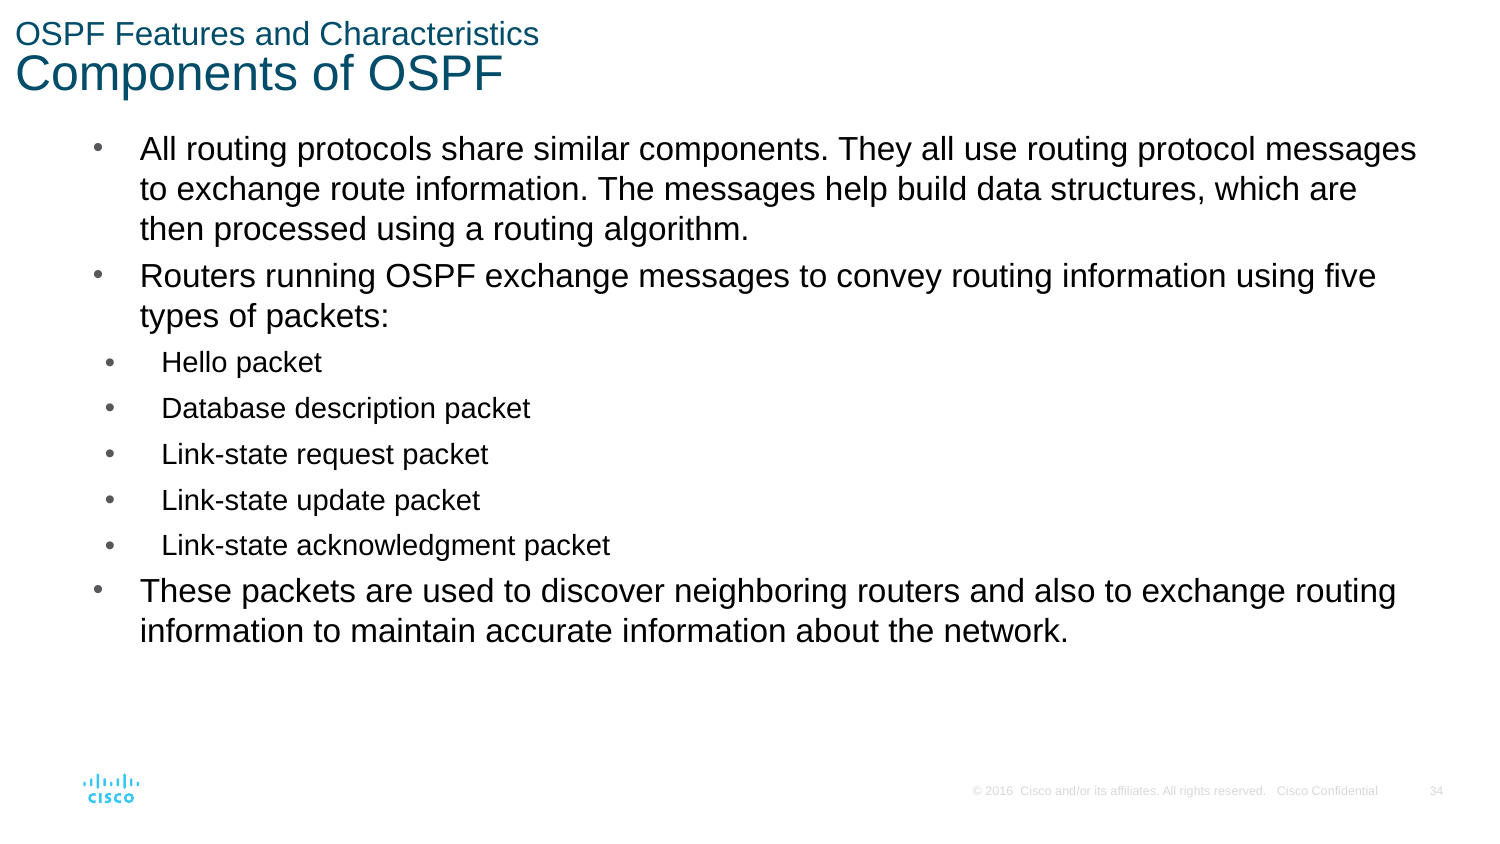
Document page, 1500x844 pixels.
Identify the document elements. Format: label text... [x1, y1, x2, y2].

title OSPF Features and Characteristics Components of OSPF [0, 0, 1369, 121]
list All routing protocols share similar components. They all use routing protocol messages to exchange route information. The messages help build data structures, which are then processed using a routing algorithm. Routers running OSPF exchange messages to convey routing information using five types of packets: Hello packet Database description packet Link-state request packet Link-state update packet Link-state acknowledgment packet These packets are used to discover neighboring routers and also to exchange routing information to maintain accurate information about the network. [77, 120, 1437, 726]
